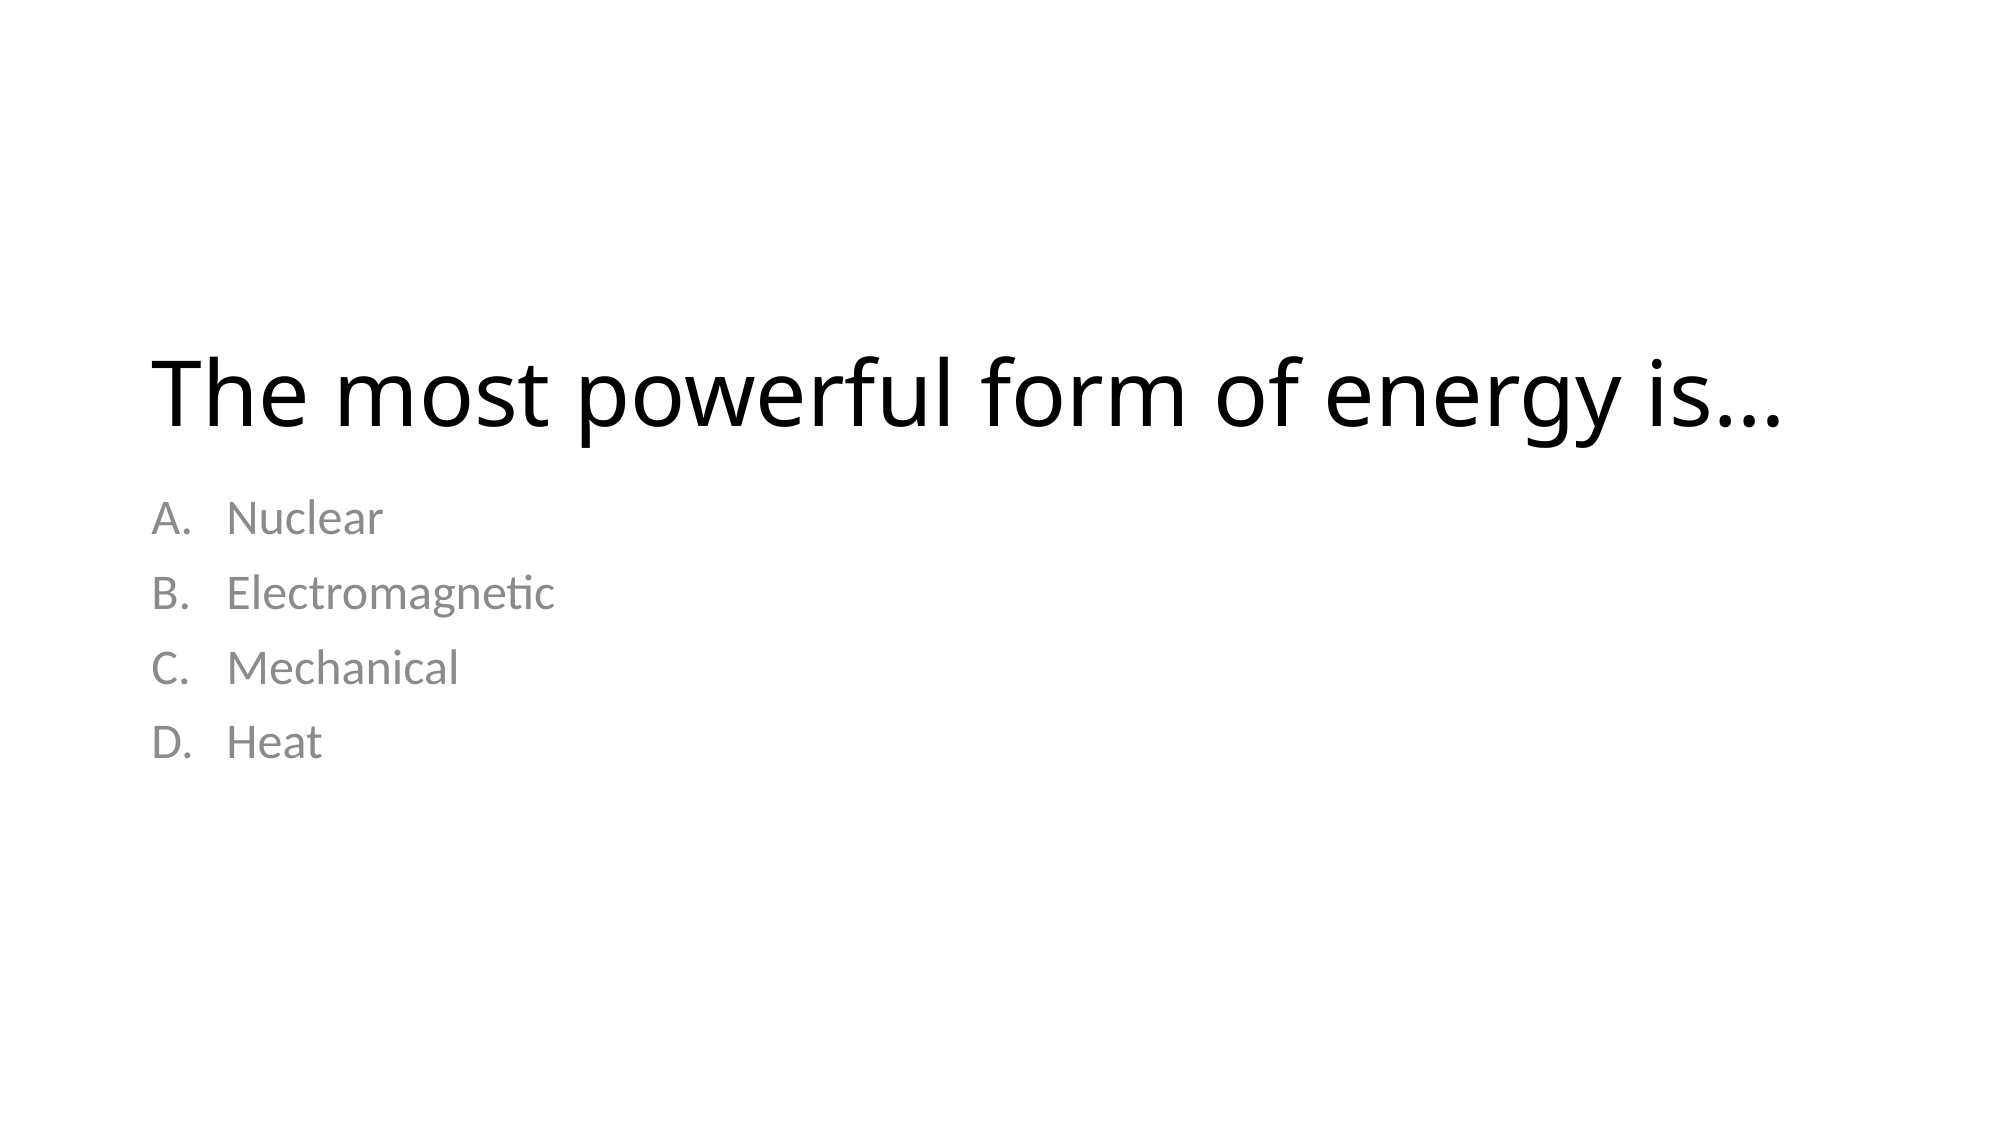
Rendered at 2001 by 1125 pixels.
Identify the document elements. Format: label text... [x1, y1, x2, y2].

title The most powerful form of energy is… [136, 280, 1862, 455]
list Nuclear Electromagnetic Mechanical Heat [136, 483, 1862, 999]
